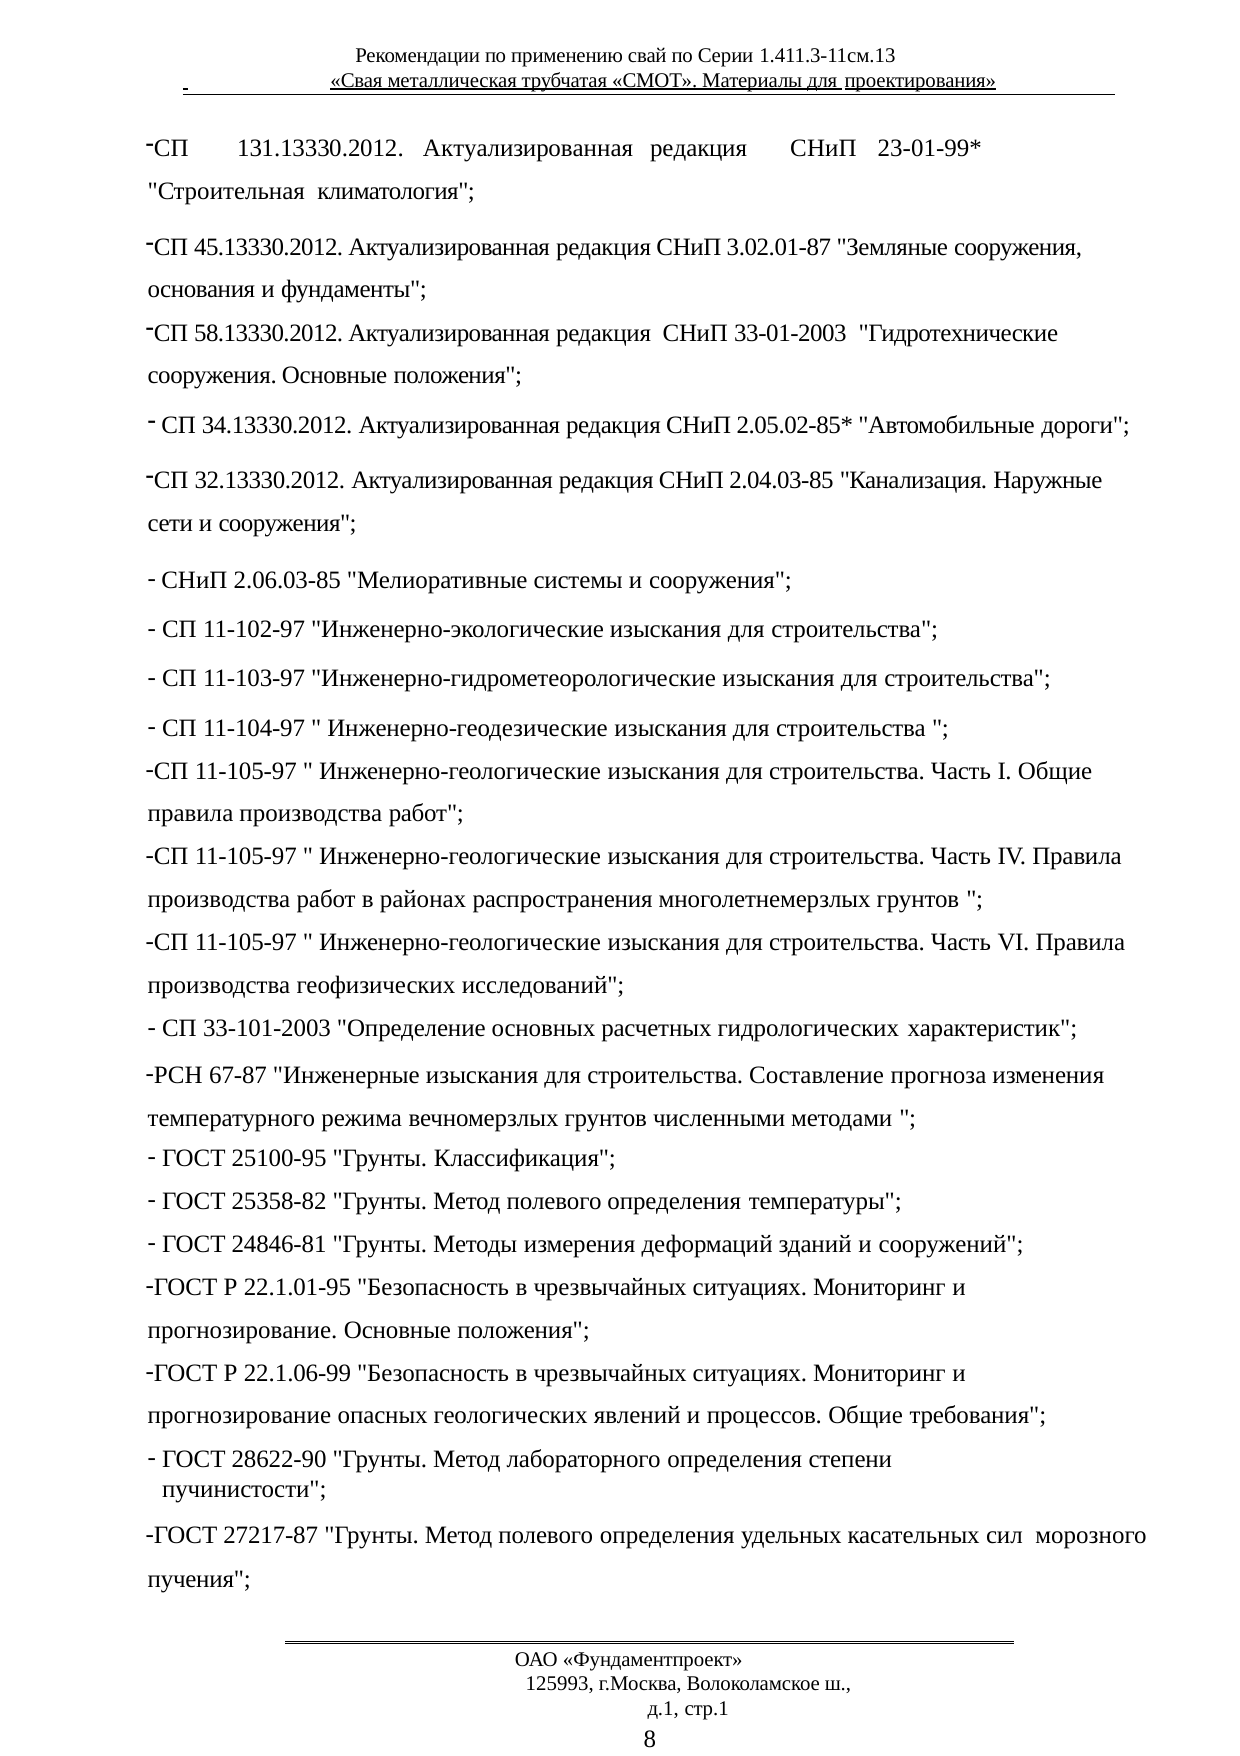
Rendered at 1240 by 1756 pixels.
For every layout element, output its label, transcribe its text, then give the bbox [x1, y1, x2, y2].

text_box Рекомендации по применению свай по Серии 1.411.3-11см.13 «Свая металлическая трубчатая «СМОТ». Материалы для проектирования» СП 131.13330.2012. Актуализированная редакция СНиП 23-01-99* "Строительная климатология"; СП 45.13330.2012. Актуализированная редакция СНиП 3.02.01-87 "Земляные сооружения, основания и фундаменты"; СП 58.13330.2012. Актуализированная редакция СНиП 33-01-2003 "Гидротехнические сооружения. Основные положения"; СП 34.13330.2012. Актуализированная редакция СНиП 2.05.02-85* "Автомобильные дороги"; СП 32.13330.2012. Актуализированная редакция СНиП 2.04.03-85 "Канализация. Наружные сети и сооружения"; СНиП 2.06.03-85 "Мелиоративные системы и сооружения"; СП 11-102-97 "Инженерно-экологические изыскания для строительства"; СП 11-103-97 "Инженерно-гидрометеорологические изыскания для строительства"; СП 11-104-97 " Инженерно-геодезические изыскания для строительства "; СП 11-105-97 " Инженерно-геологические изыскания для строительства. Часть I. Общие правила производства работ"; СП 11-105-97 " Инженерно-геологические изыскания для строительства. Часть IV. Правила производства работ в районах распространения многолетнемерзлых грунтов "; СП 11-105-97 " Инженерно-геологические изыскания для строительства. Часть VI. Правила производства геофизических исследований"; СП 33-101-2003 "Определение основных расчетных гидрологических характеристик"; РСН 67-87 "Инженерные изыскания для строительства. Составление прогноза изменения температурного режима вечномерзлых грунтов численными методами "; ГОСТ 25100-95 "Грунты. Классификация"; ГОСТ 25358-82 "Грунты. Метод полевого определения температуры"; ГОСТ 24846-81 "Грунты. Методы измерения деформаций зданий и сооружений"; ГОСТ Р 22.1.01-95 "Безопасность в чрезвычайных ситуациях. Мониторинг и прогнозирование. Основные положения"; ГОСТ Р 22.1.06-99 "Безопасность в чрезвычайных ситуациях. Мониторинг и прогнозирование опасных геологических явлений и процессов. Общие требования"; ГОСТ 28622-90 "Грунты. Метод лабораторного определения степени пучинистости"; ГОСТ 27217-87 "Грунты. Метод полевого определения удельных касательных сил морозного пучения"; [145, 40, 1155, 1593]
slide_number ОАО «Фундаментпроект» 125993, г.Москва, Волоколамское ш., д.1, стр.1 8 [437, 1646, 862, 1756]
